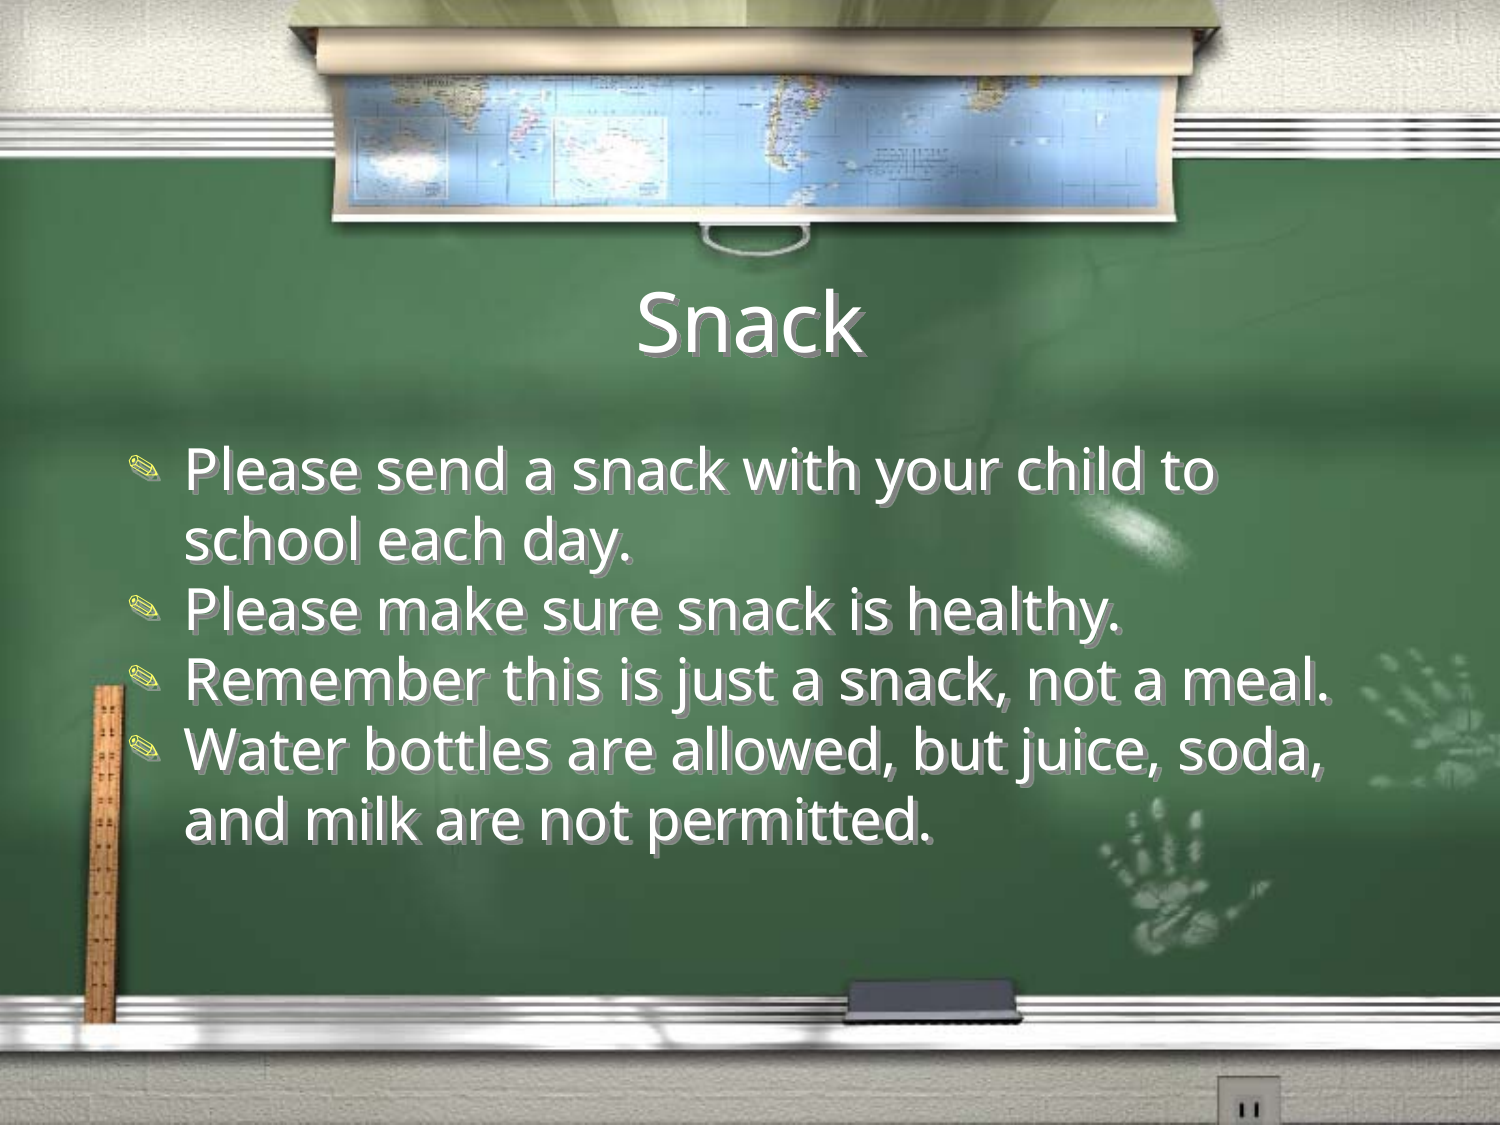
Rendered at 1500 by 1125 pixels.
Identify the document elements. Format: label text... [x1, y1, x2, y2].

picture [0, 0, 1500, 1125]
title Snack [112, 224, 1388, 413]
list Please send a snack with your child to school each day. Please make sure snack is healthy. Remember this is just a snack, not a meal. Water bottles are allowed, but juice, soda, and milk are not permitted. [112, 424, 1388, 1001]
